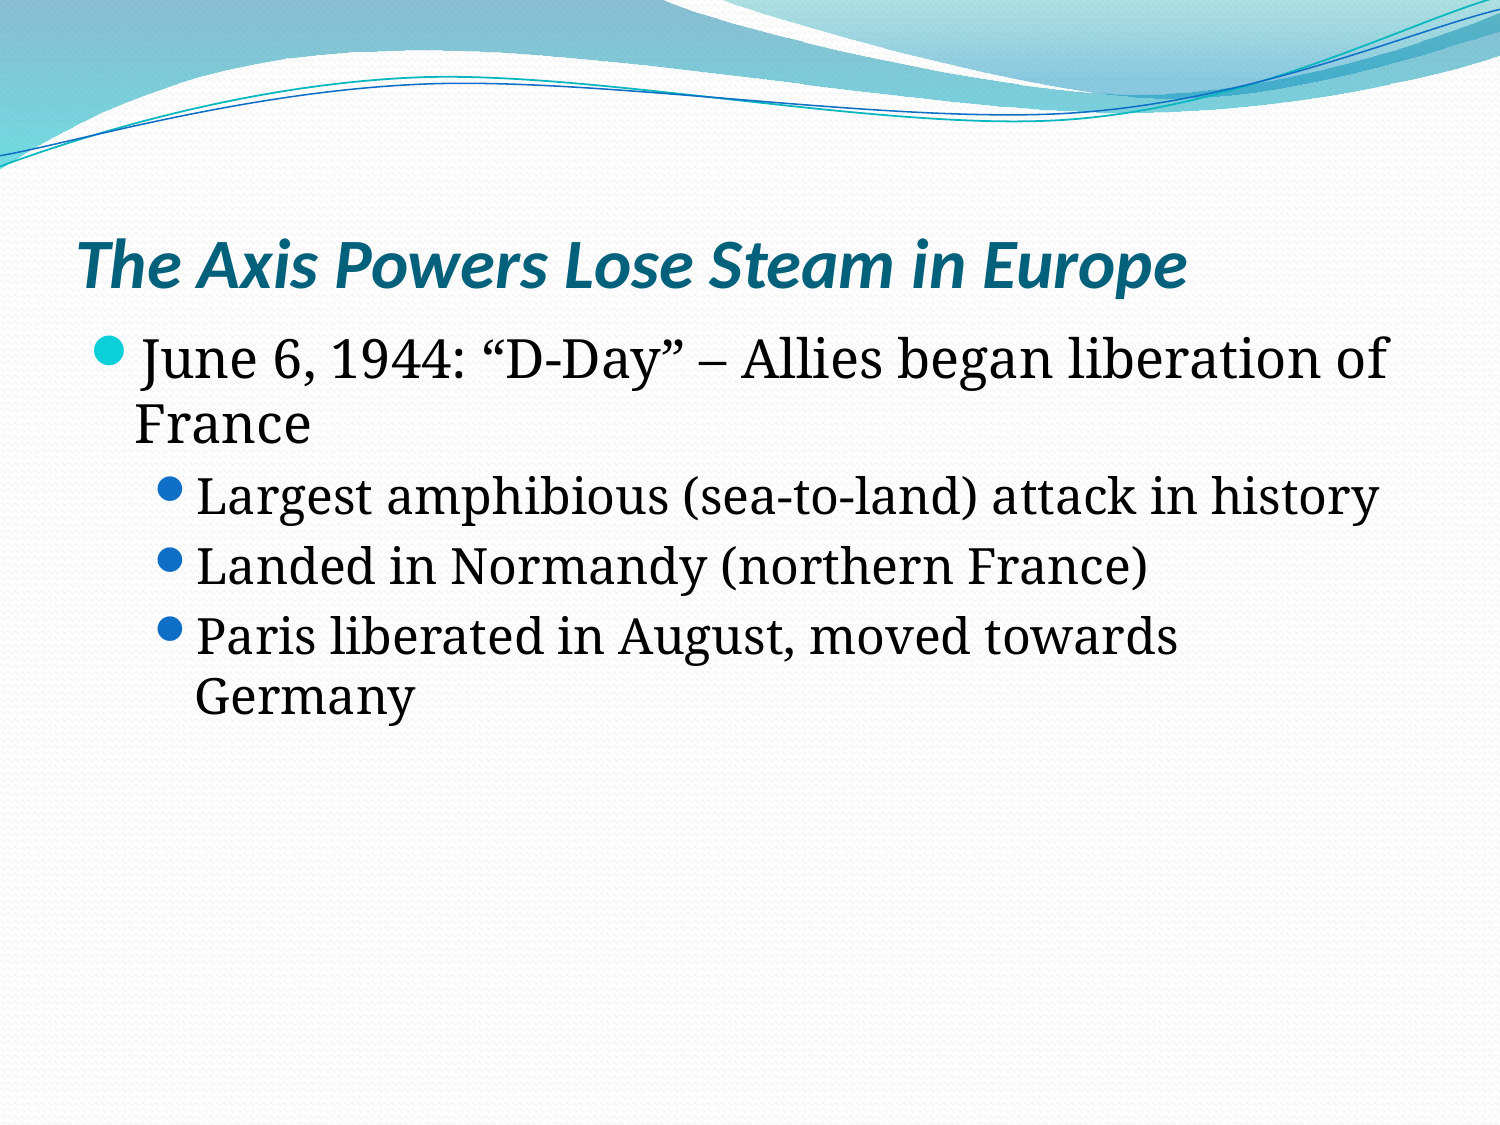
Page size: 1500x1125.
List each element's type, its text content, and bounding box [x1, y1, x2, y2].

title The Axis Powers Lose Steam in Europe [75, 115, 1425, 303]
list June 6, 1944: “D-Day” – Allies began liberation of France Largest amphibious (sea-to-land) attack in history Landed in Normandy (northern France) Paris liberated in August, moved towards Germany [75, 317, 1425, 1038]
